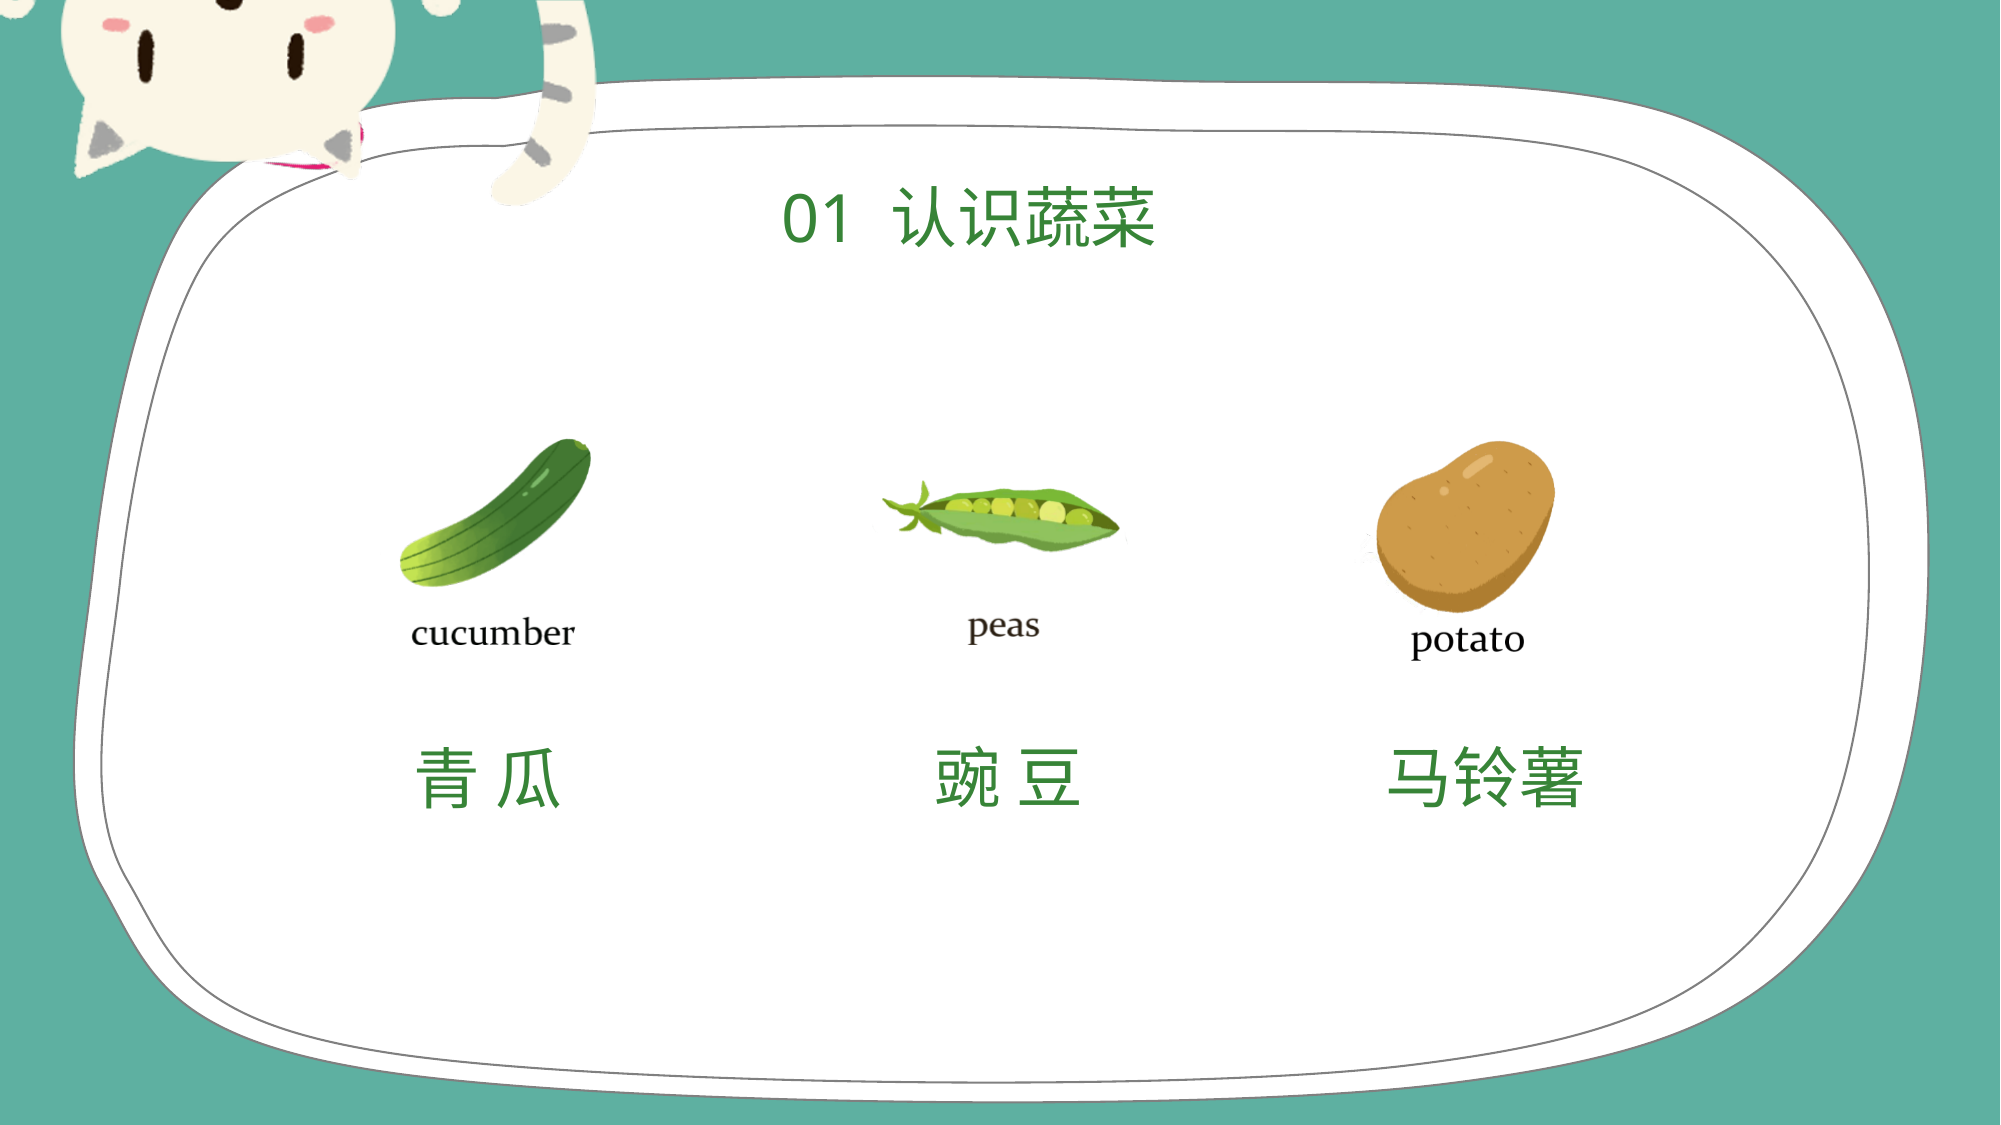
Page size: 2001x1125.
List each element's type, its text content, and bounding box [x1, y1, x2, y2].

text_box 豌 豆 [919, 728, 1168, 823]
picture [380, 438, 591, 645]
text_box 青 瓜 [399, 729, 647, 824]
picture [872, 480, 1128, 645]
text_box 01 认识蔬菜 [766, 168, 1270, 264]
picture [0, 0, 597, 217]
text_box 马铃薯 [1370, 728, 1619, 823]
picture [1353, 438, 1556, 661]
